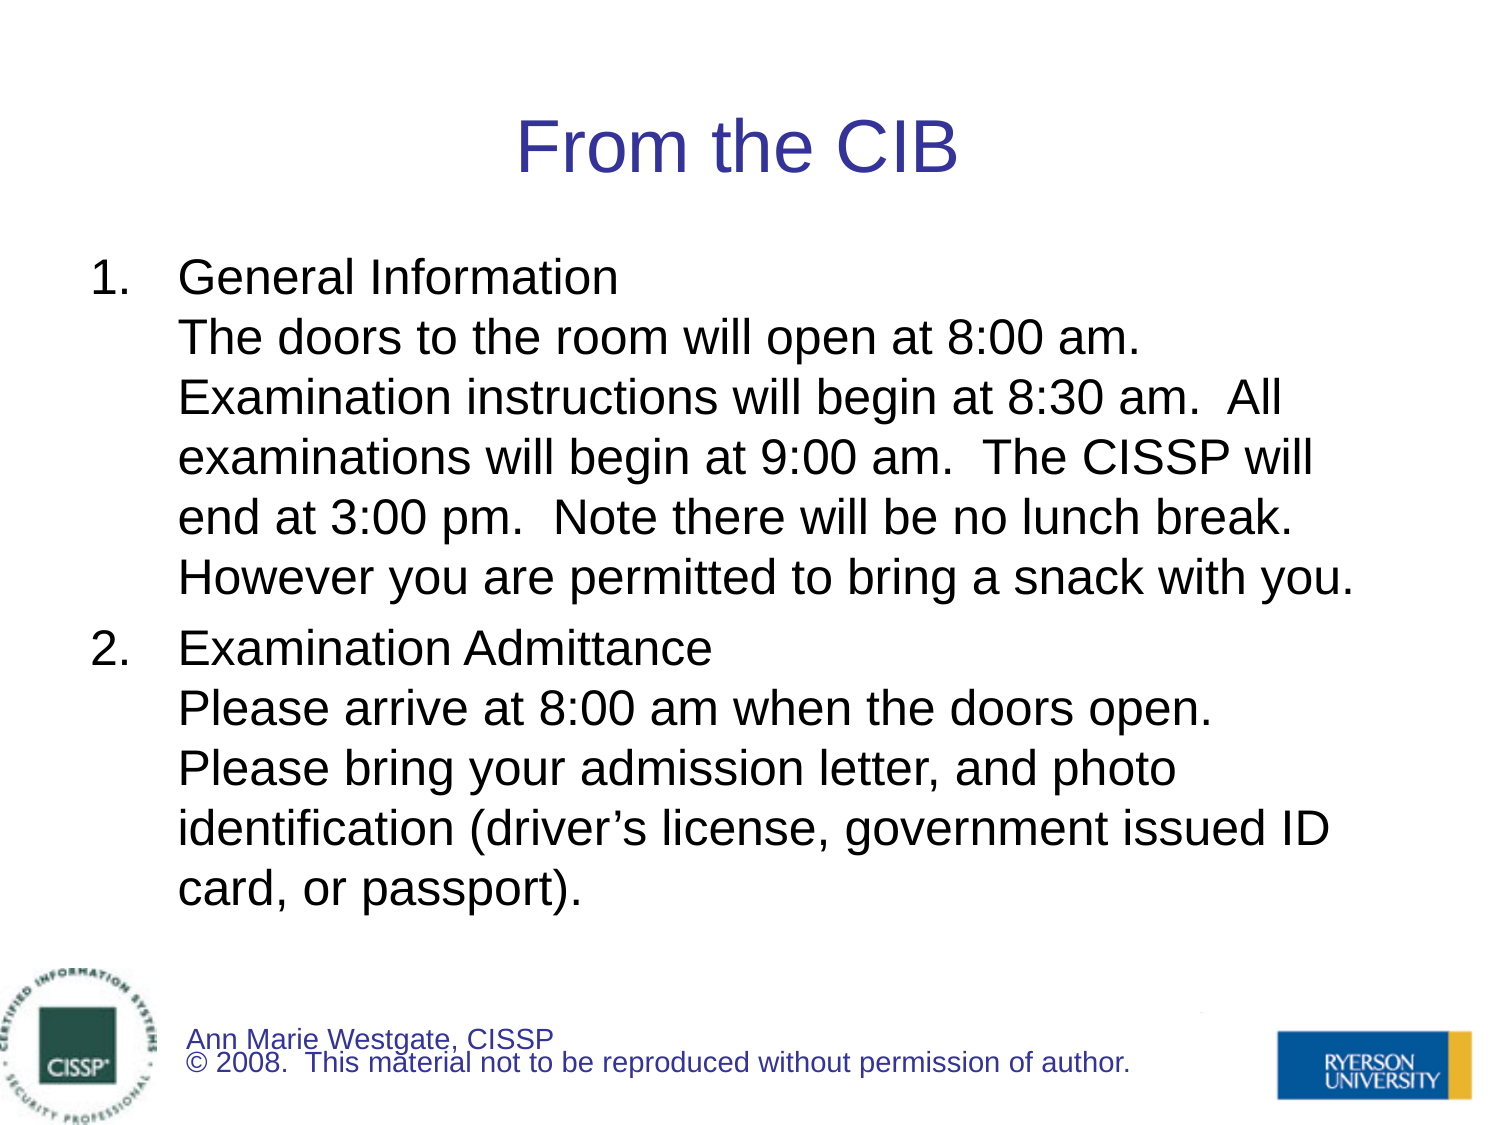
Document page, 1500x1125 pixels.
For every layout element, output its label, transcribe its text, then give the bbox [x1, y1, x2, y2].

list General Information The doors to the room will open at 8:00 am. Examination instructions will begin at 8:30 am. All examinations will begin at 9:00 am. The CISSP will end at 3:00 pm. Note there will be no lunch break. However you are permitted to bring a snack with you. Examination Admittance Please arrive at 8:00 am when the doors open. Please bring your admission letter, and photo identification (driver’s license, government issued ID card, or passport). [74, 237, 1401, 981]
footer Ann Marie Westgate, CISSP © 2008. This material not to be reproduced without permission of author. [170, 1022, 1164, 1093]
title From the CIB [70, 37, 1407, 247]
picture [0, 968, 157, 1125]
picture [1200, 1012, 1500, 1125]
